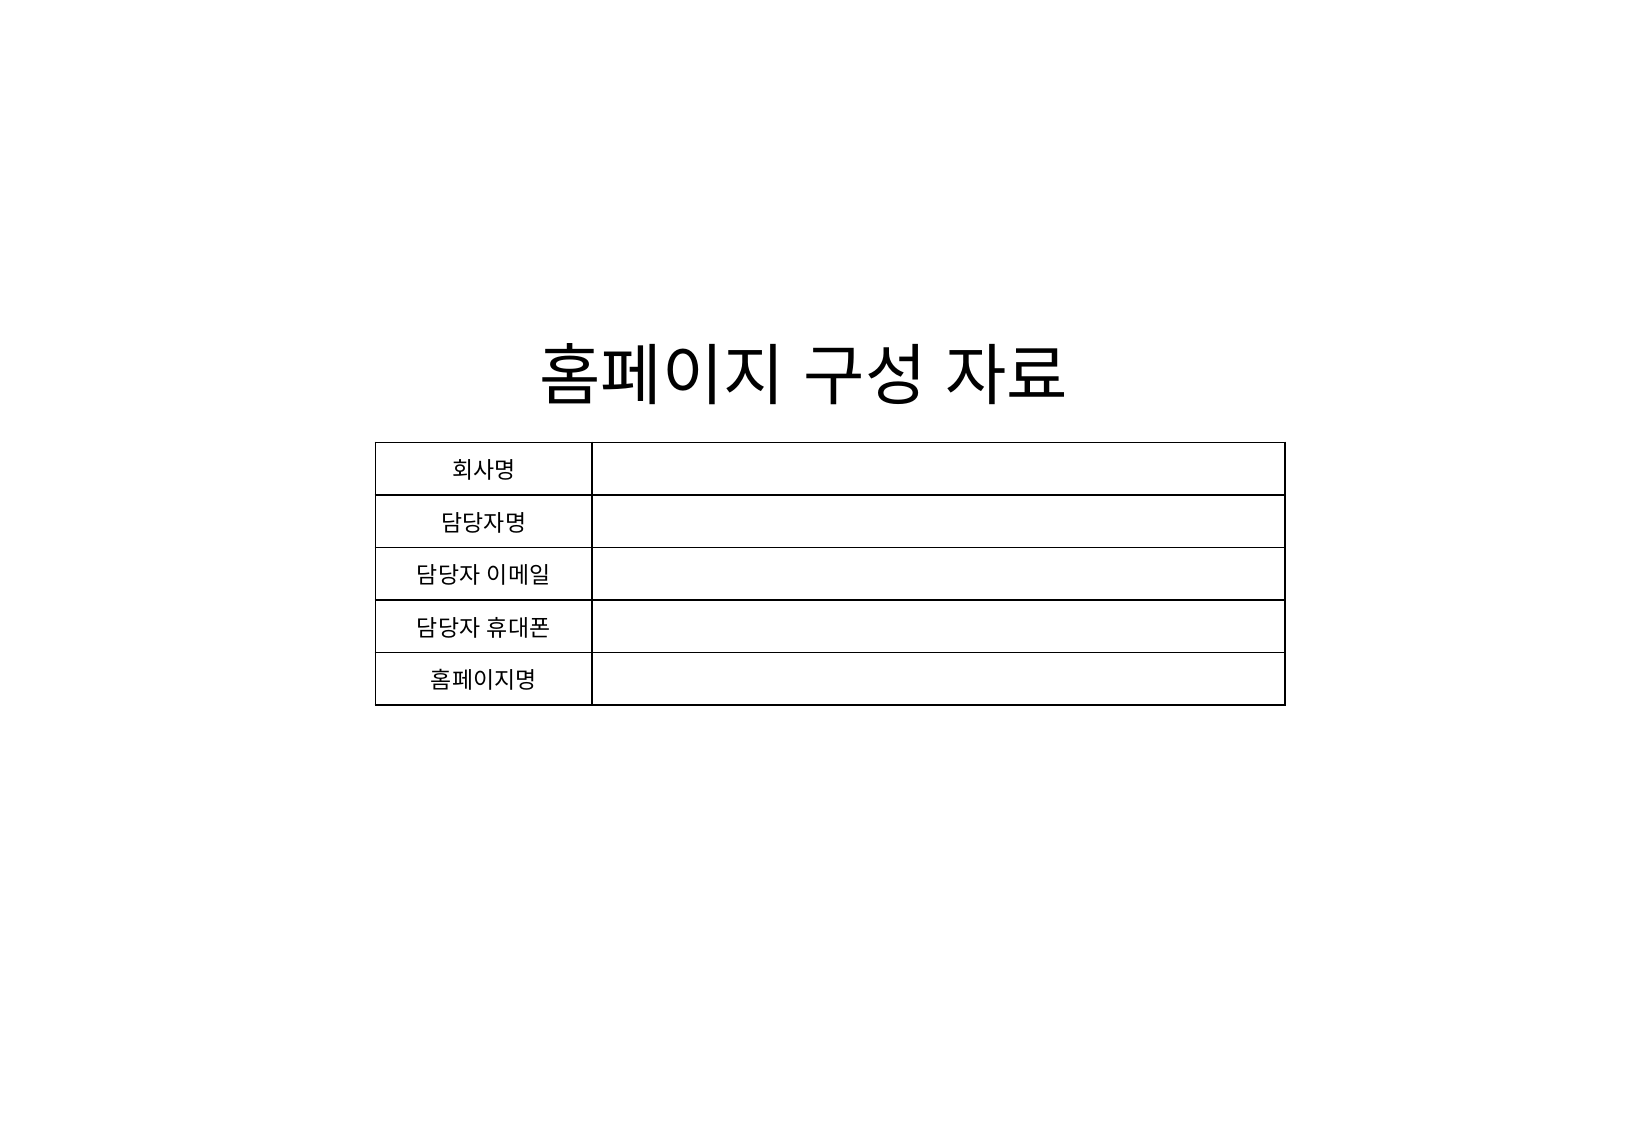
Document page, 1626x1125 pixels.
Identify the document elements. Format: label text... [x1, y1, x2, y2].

table_cell 담당자명 [376, 496, 591, 547]
table_cell [593, 496, 1284, 547]
table_cell 담당자 휴대폰 [376, 601, 591, 652]
text_box 홈페이지 구성 자료 [524, 325, 1084, 421]
table_cell [593, 548, 1284, 599]
table_header 회사명 [376, 443, 591, 494]
table_cell [593, 601, 1284, 652]
table_cell 담당자 이메일 [376, 548, 591, 599]
table_cell [593, 653, 1284, 704]
table_cell 홈페이지명 [376, 653, 591, 704]
table_header [593, 443, 1284, 494]
